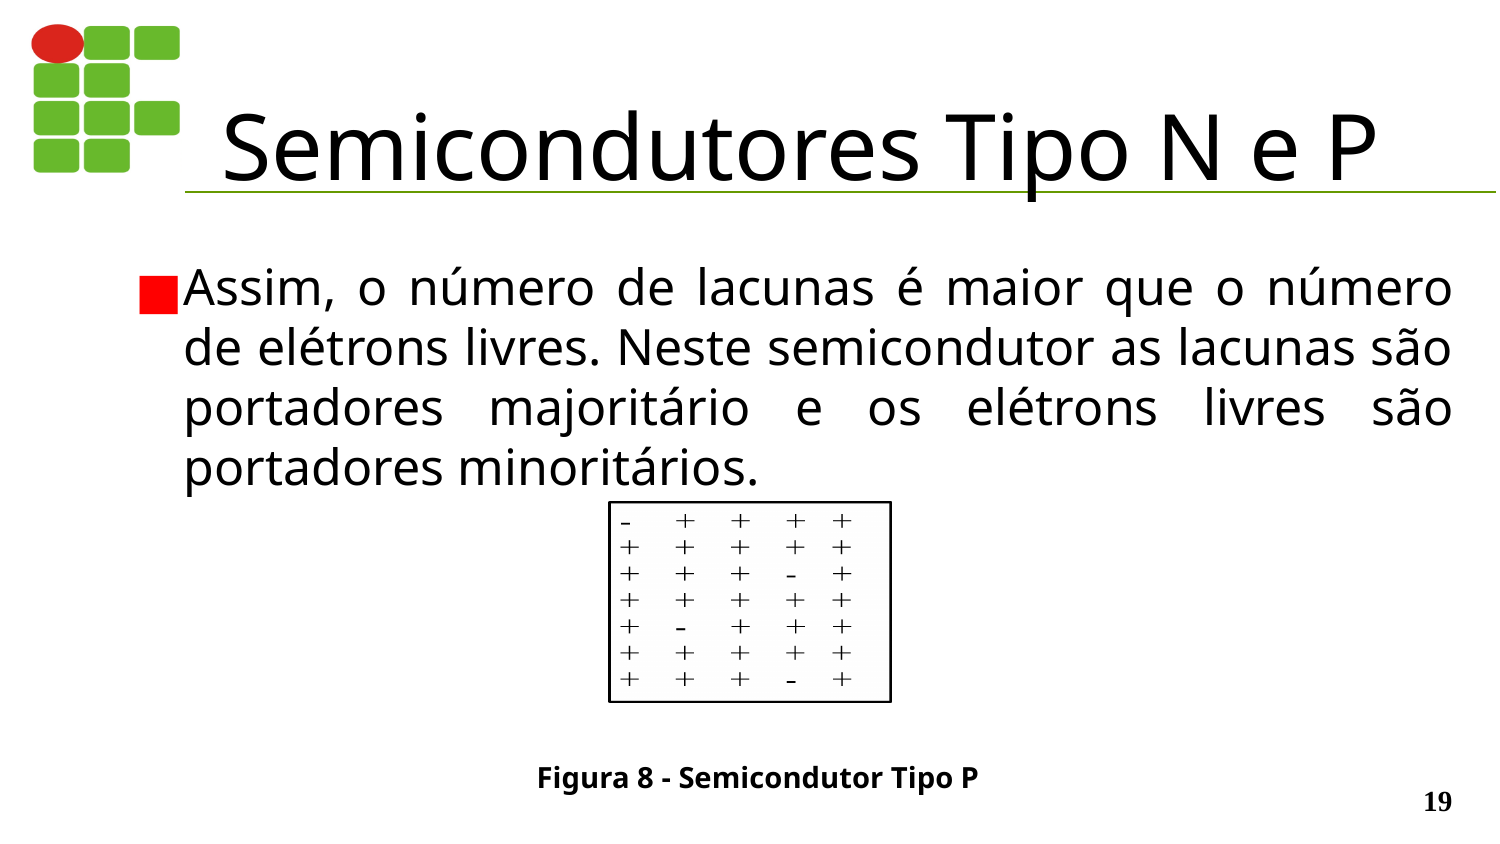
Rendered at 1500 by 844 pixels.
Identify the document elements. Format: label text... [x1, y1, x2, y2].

text_box ‹#› [1155, 774, 1468, 825]
list Assim, o número de lacunas é maior que o número de elétrons livres. Neste semicondutor as lacunas são portadores majoritário e os elétrons livres são portadores minoritários. Figura 8 - Semicondutor Tipo P [46, 248, 1469, 774]
picture [29, 23, 182, 174]
picture [608, 501, 893, 703]
title Semicondutores Tipo N e P [206, 26, 1468, 207]
